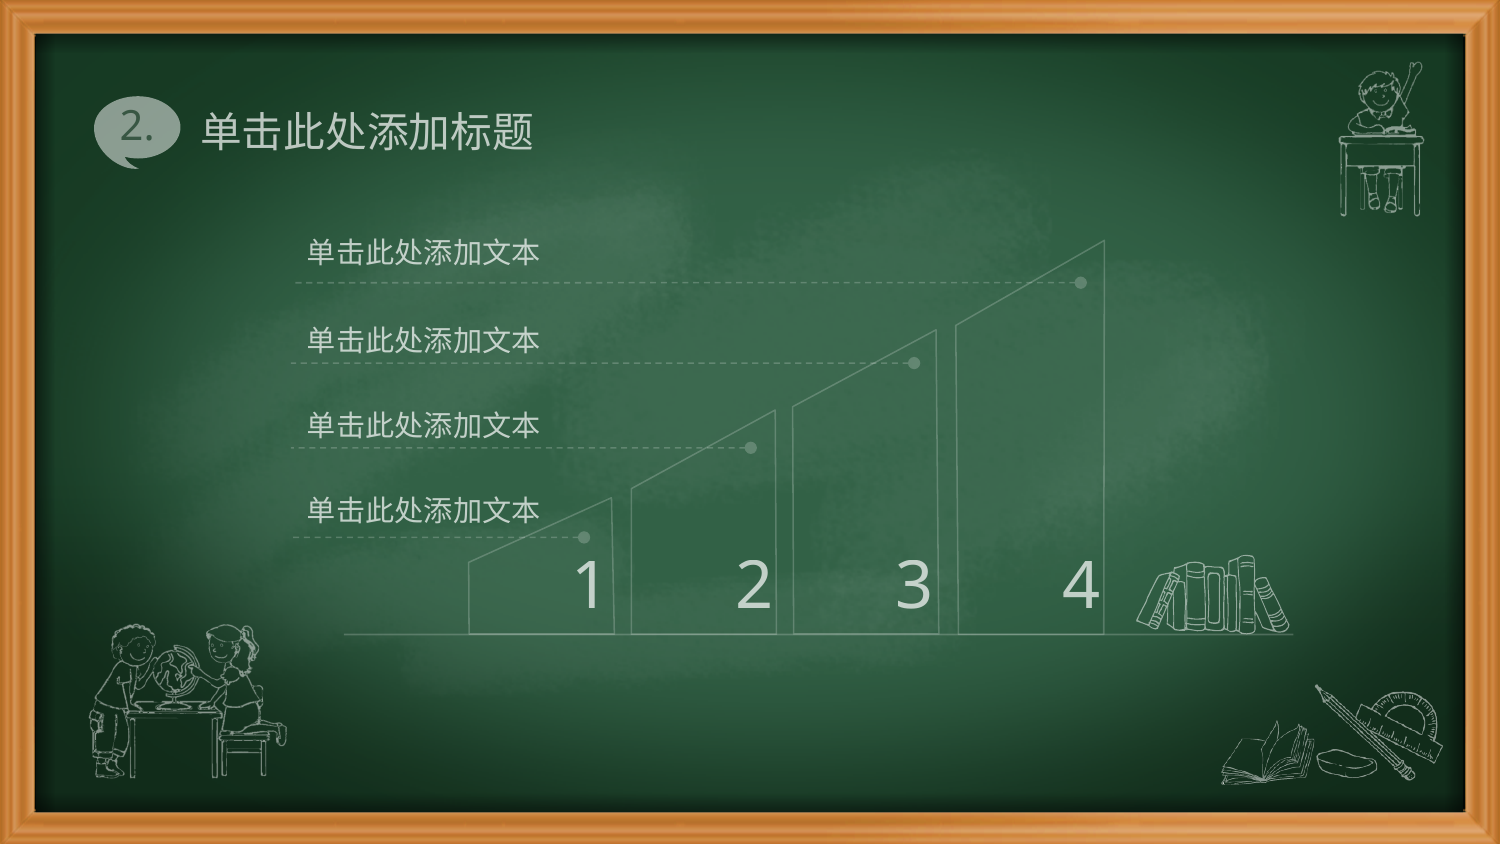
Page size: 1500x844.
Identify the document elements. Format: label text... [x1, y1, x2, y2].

picture [0, 0, 1500, 844]
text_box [1135, 553, 1290, 635]
text_box 单击此处添加文本 [291, 314, 556, 365]
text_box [792, 329, 940, 633]
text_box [631, 409, 777, 633]
text_box 单击此处添加文本 [291, 484, 556, 535]
title 单击此处添加标题 [185, 97, 1022, 164]
text_box 单击此处添加文本 [291, 226, 556, 277]
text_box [955, 240, 1105, 633]
text_box 单击此处添加文本 [291, 399, 556, 450]
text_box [468, 497, 615, 633]
